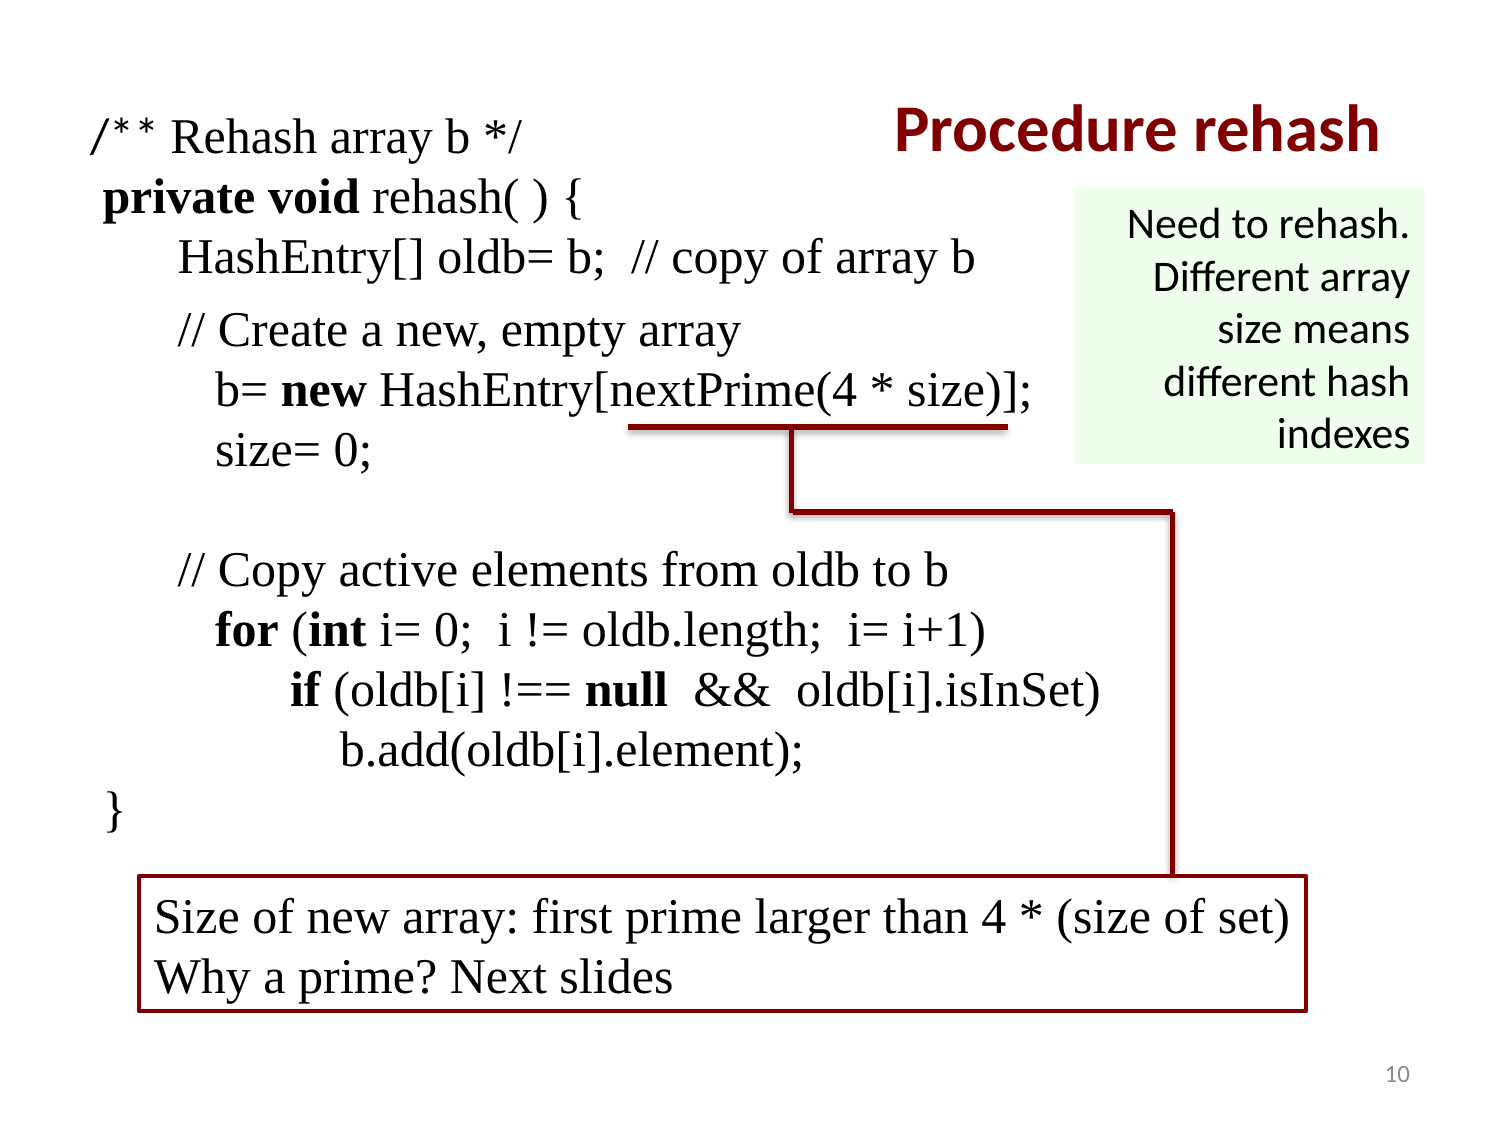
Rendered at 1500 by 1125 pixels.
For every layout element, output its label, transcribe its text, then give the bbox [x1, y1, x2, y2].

title Procedure rehash [877, 75, 1399, 175]
slide_number 10 [1074, 1042, 1425, 1103]
list /** Rehash array b */ private void rehash( ) { HashEntry[] oldb= b; // copy of array b // Create a new, empty array b= new HashEntry[nextPrime(4 * size)]; size= 0; // Copy active elements from oldb to b for (int i= 0; i != oldb.length; i= i+1) if (oldb[i] !== null && oldb[i].isInSet) b.add(oldb[i].element); } [75, 96, 1425, 1081]
text_box Size of new array: first prime larger than 4 * (size of set) Why a prime? Next slides [138, 876, 1306, 1011]
text_box Need to rehash. Different array size means different hash indexes [1074, 187, 1425, 465]
